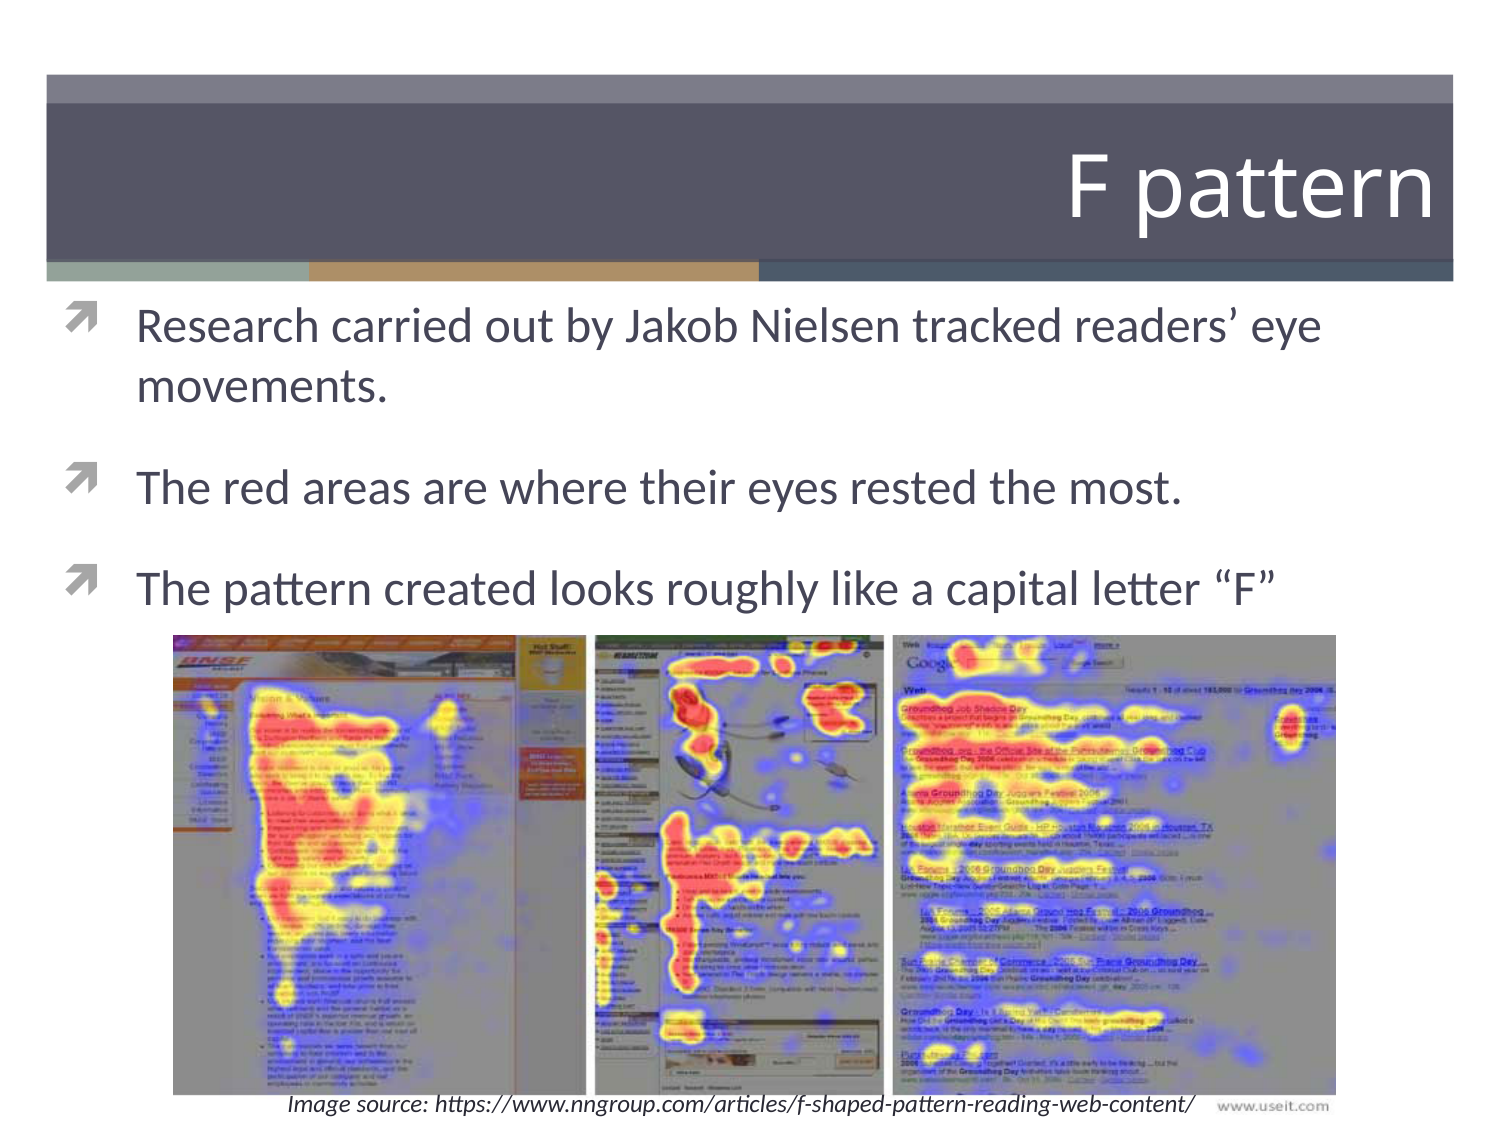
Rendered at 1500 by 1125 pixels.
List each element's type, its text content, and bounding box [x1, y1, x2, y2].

picture [172, 635, 1337, 1115]
list Research carried out by Jakob Nielsen tracked readers’ eye movements. The red areas are where their eyes rested the most. The pattern created looks roughly like a capital letter “F” [46, 284, 1454, 1054]
title F pattern [46, 103, 1454, 263]
